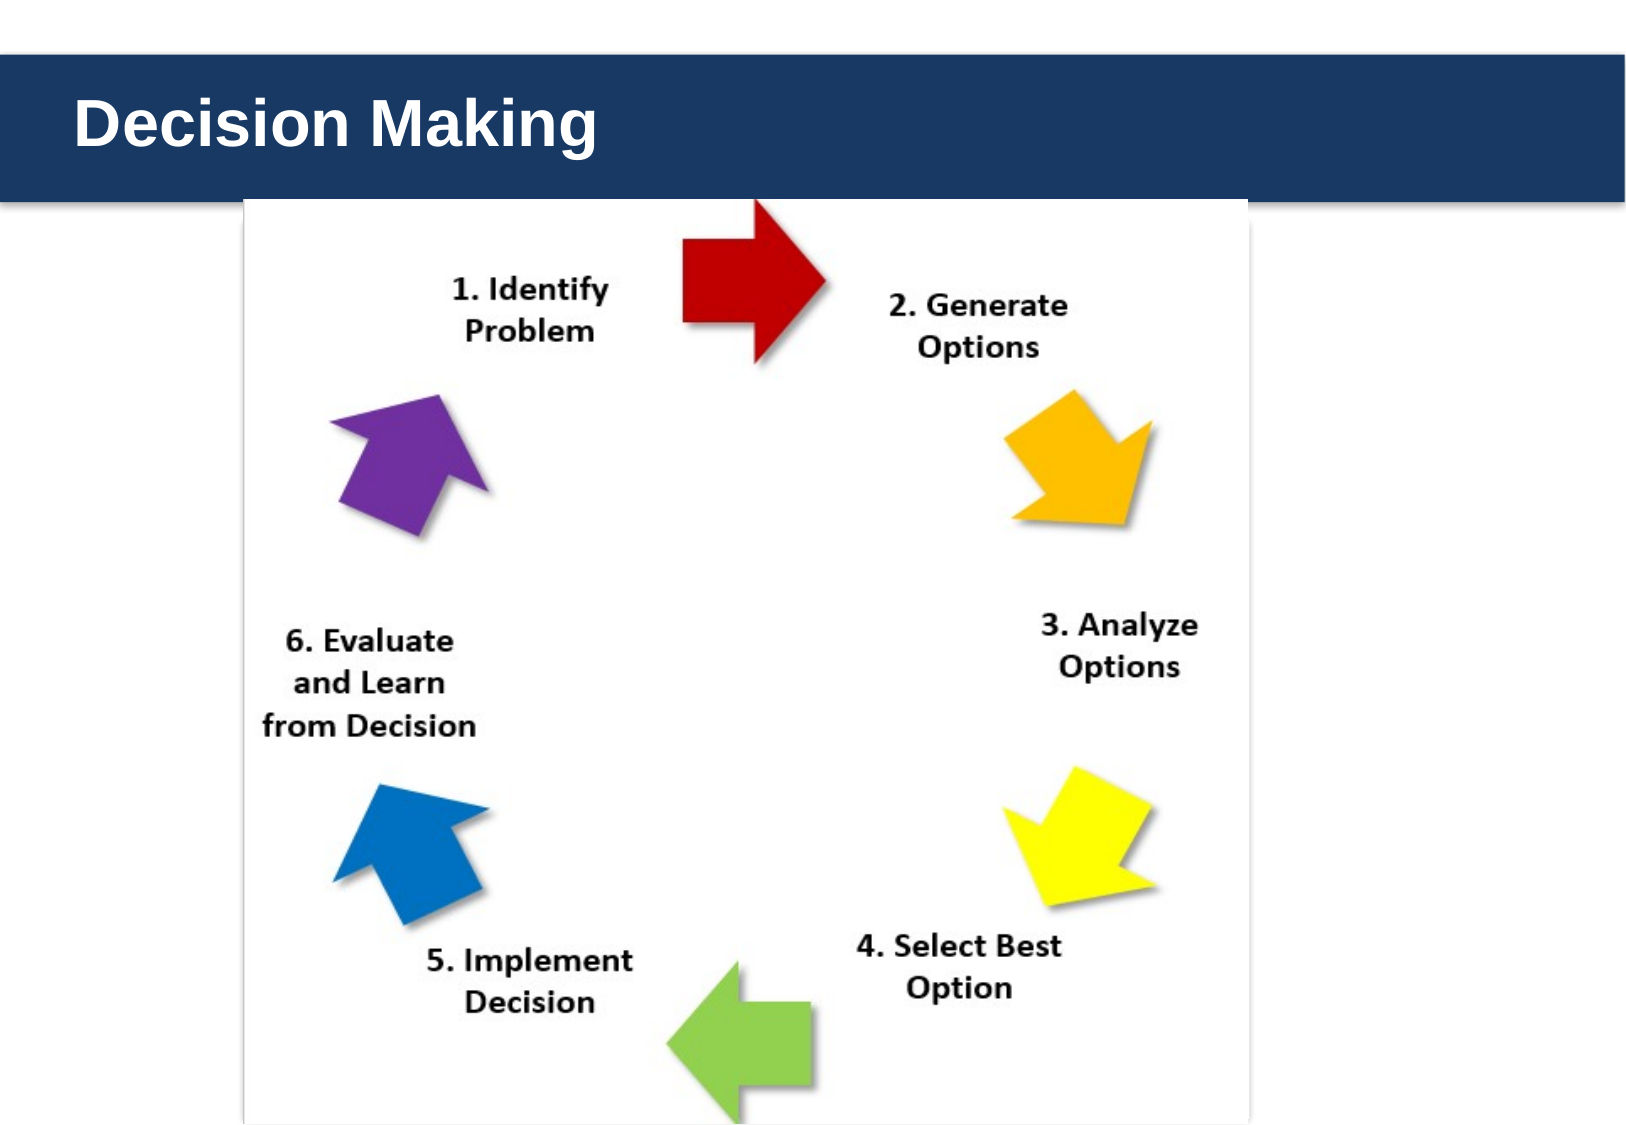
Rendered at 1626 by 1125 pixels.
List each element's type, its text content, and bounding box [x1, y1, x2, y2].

title Decision Making [59, 72, 1567, 198]
picture [242, 199, 1248, 1124]
